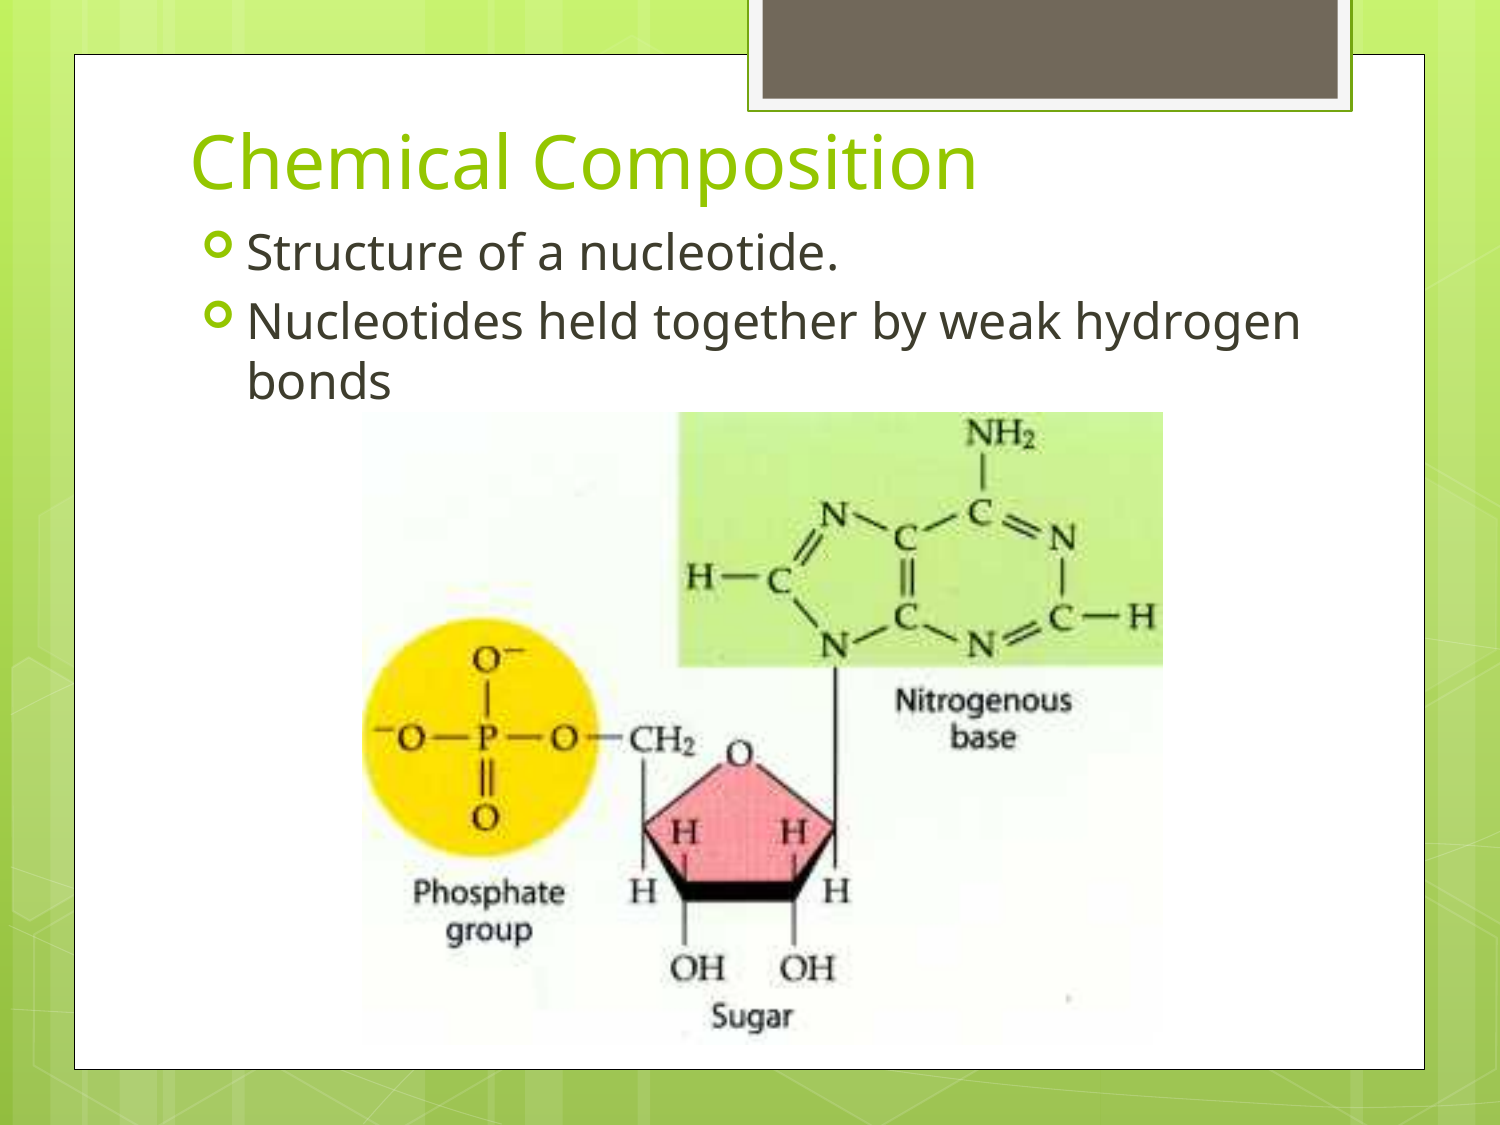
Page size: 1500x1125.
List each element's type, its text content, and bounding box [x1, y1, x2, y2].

list Structure of a nucleotide. Nucleotides held together by weak hydrogen bonds [174, 212, 1450, 888]
title Chemical Composition [174, 87, 1450, 212]
picture [362, 412, 1163, 1045]
